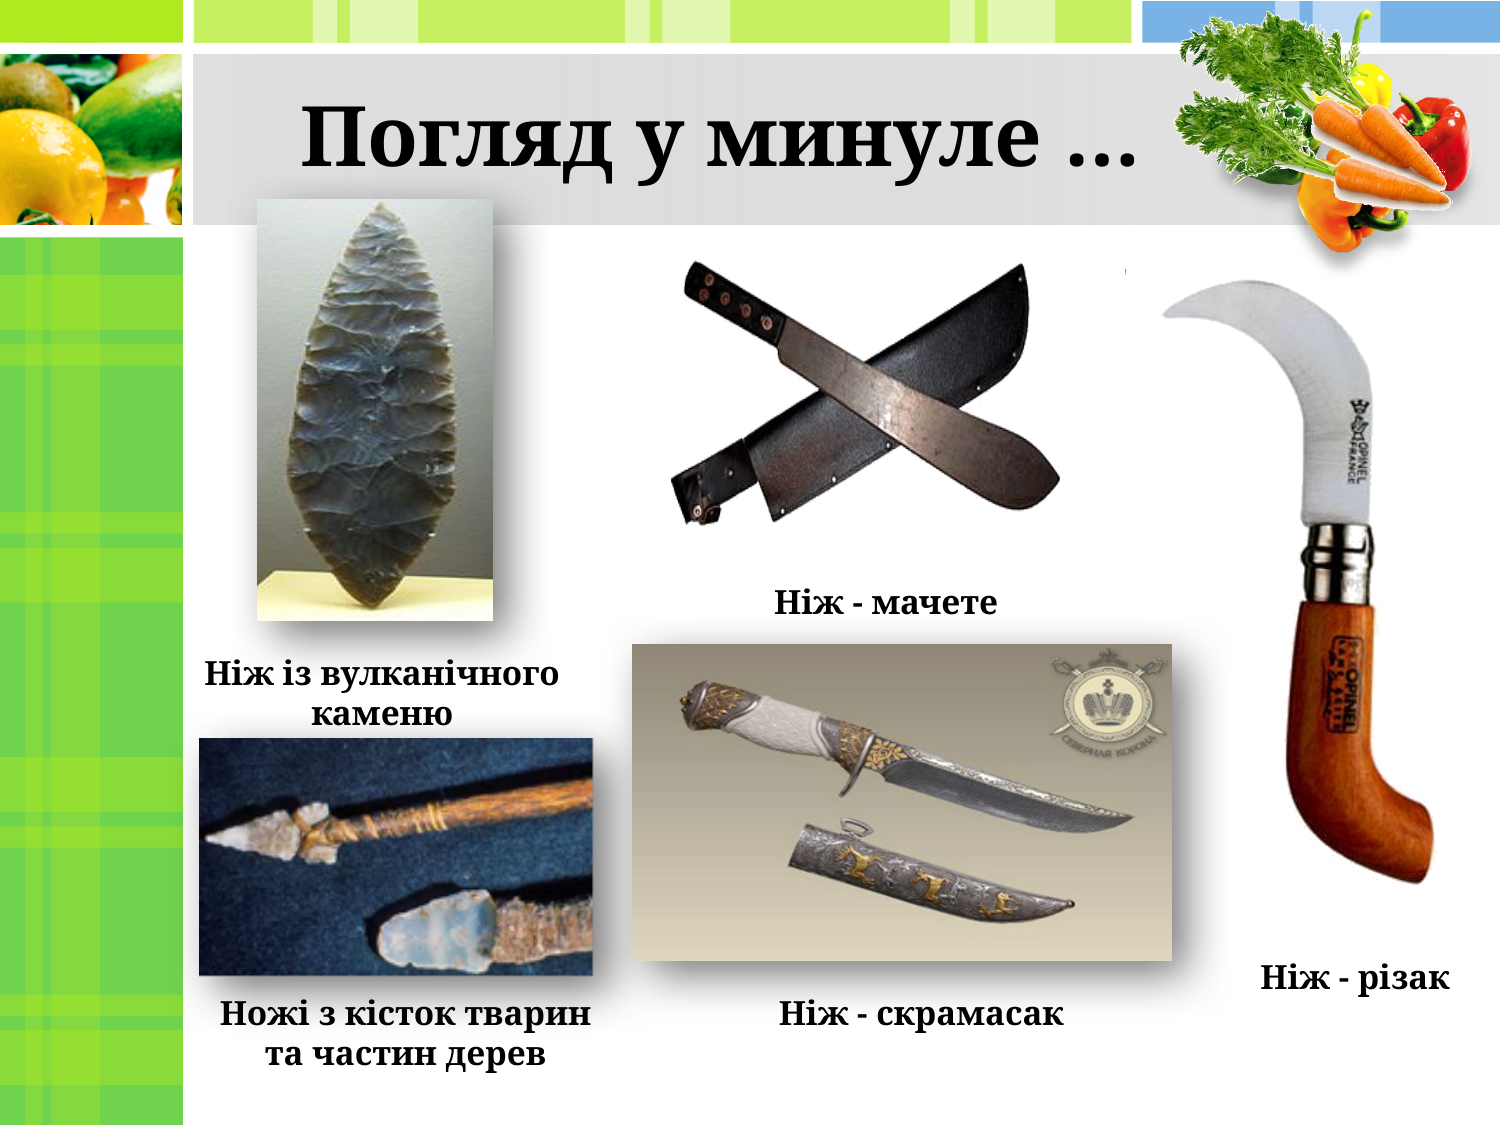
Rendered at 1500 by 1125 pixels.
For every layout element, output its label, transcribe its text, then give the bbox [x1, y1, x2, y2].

picture [198, 737, 598, 979]
text_box Ножі з кісток тварин та частин дерев [140, 984, 672, 1079]
picture [632, 0, 1483, 962]
picture [656, 245, 1067, 540]
picture [0, 54, 182, 225]
text_box Ніж - мачете [621, 574, 1119, 629]
text_box Ніж - різак [1089, 949, 1500, 1004]
picture [257, 198, 493, 622]
title Погляд у минуле … [187, 70, 1154, 196]
text_box Ніж із вулканічного каменю [117, 644, 626, 740]
text_box Ніж - скрамасак [656, 984, 1187, 1039]
